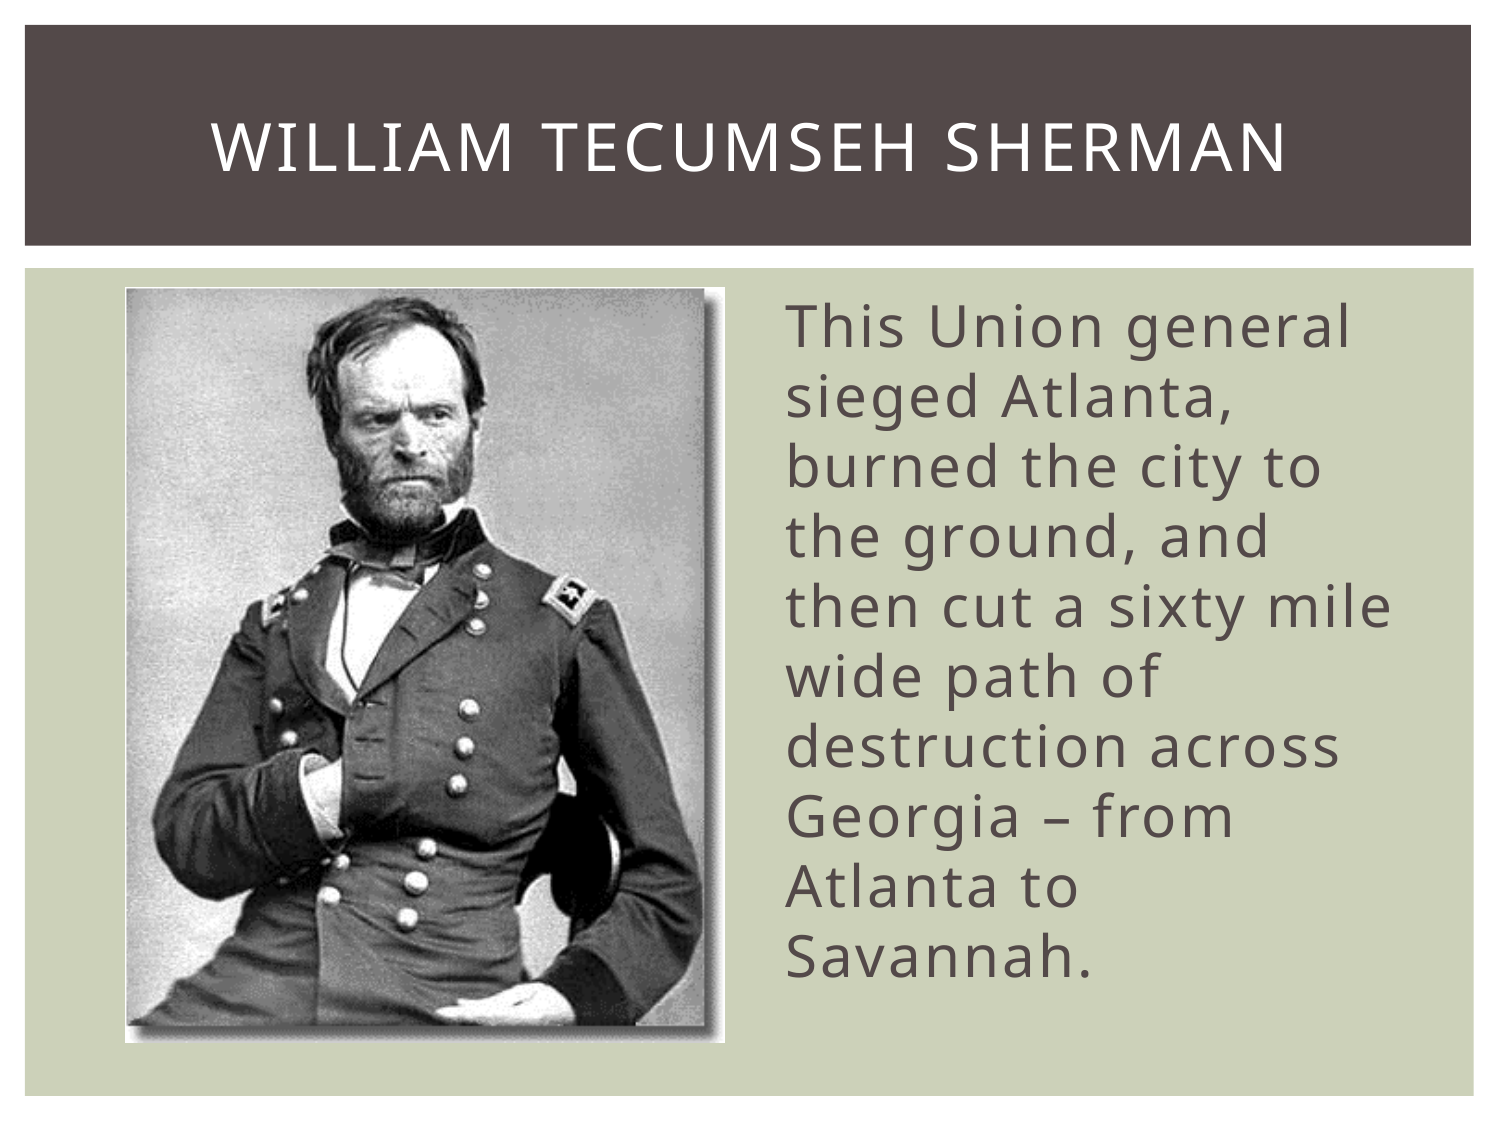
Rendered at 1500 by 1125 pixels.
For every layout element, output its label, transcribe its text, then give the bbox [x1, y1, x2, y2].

title William Tecumseh Sherman [62, 58, 1438, 232]
list This Union general sieged Atlanta, burned the city to the ground, and then cut a sixty mile wide path of destruction across Georgia – from Atlanta to Savannah. [762, 281, 1425, 1005]
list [124, 287, 726, 1044]
